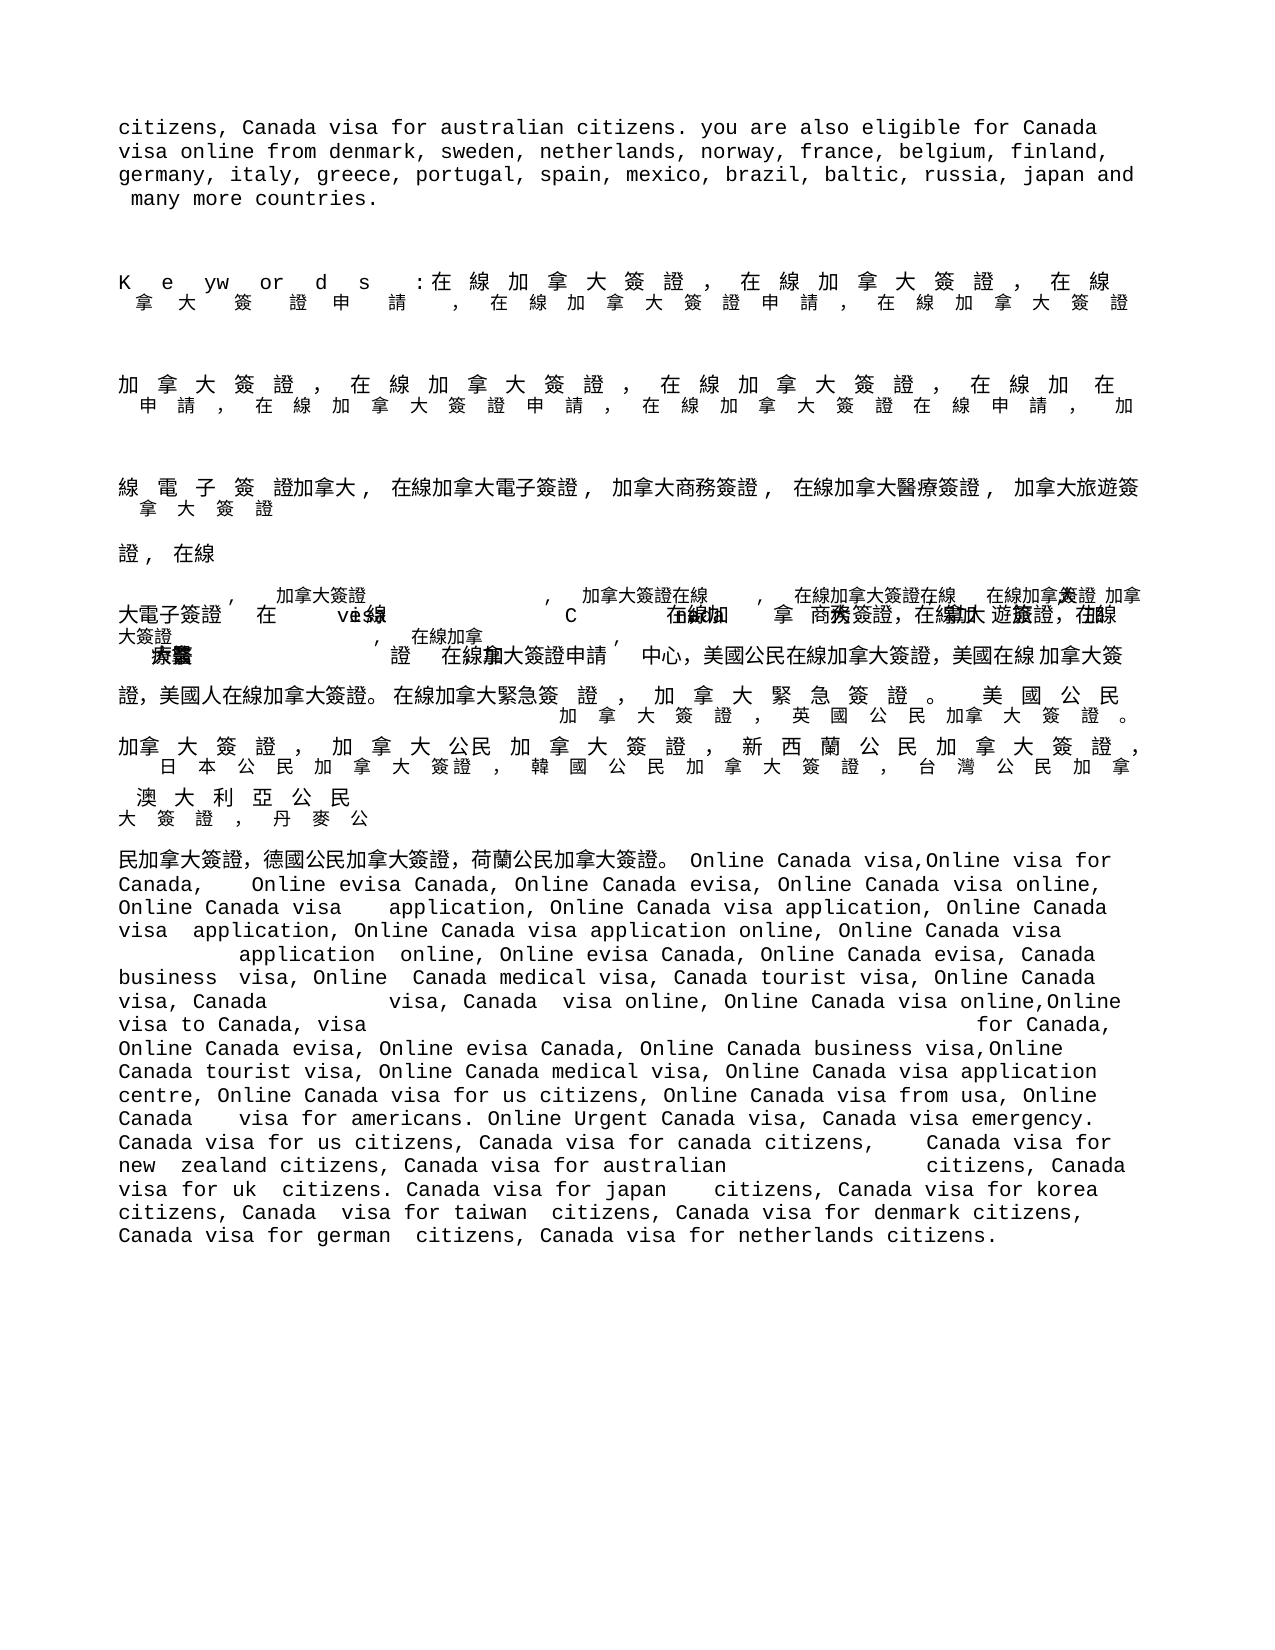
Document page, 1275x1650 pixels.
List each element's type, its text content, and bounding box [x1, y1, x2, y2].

text_box citizens, Canada visa for australian citizens. you are also eligible for Canada visa online from denmark, sweden, netherlands, norway, france, belgium, finland, germany, italy, greece, portugal, spain, mexico, brazil, baltic, russia, japan and many more countries. K拿e大yw簽or證d申s 請:在，線在加線拿加大拿簽大證簽，證在申線請加，拿在大線簽加證拿，大在簽線證加申拿請大，簽在證線，加在拿線大加簽拿證大申簽請證，，在在線線加加拿拿大大簽簽證證在，線在申線請加， 在加線拿電大子簽簽證證加拿大, 在線加拿大電子簽證, 加拿大商務簽證, 在線加拿大醫療簽證, 加拿大旅遊簽證, 在線 大電子簽證, 在加拿大簽證asive線 , C加拿大簽證在線加線在，adana ,拿在線加拿大簽證在線加線在，證簽務商大 ,拿大在線加拿大 簽證線在，證簽遊旅 , 加加拿大簽證簽療醫大拿 ,證在線加拿加線在，拿大簽證申請, 中心，美國公民在線加拿大簽證，美國在線 加拿大簽證，美國人在線加拿大簽證。 在線加拿大緊急簽加證拿，大加簽拿證大，緊英急國簽公證民。加拿美大國簽公證民。加拿日大本簽公證民，加加拿拿大大簽公 證民，加韓拿國大公簽民證加，拿新大西簽蘭證公，民台加灣拿公大民簽加證拿，大澳簽大證利，亞丹公麥民公 民加拿大簽證，德國公民加拿大簽證，荷蘭公民加拿大簽證。 Online Canada visa,Online visa for Canada, Online evisa Canada, Online Canada evisa, Online Canada visa online, Online Canada visa application, Online Canada visa application, Online Canada visa application, Online Canada visa application online, Online Canada visa application online, Online evisa Canada, Online Canada evisa, Canada business visa, Online Canada medical visa, Canada tourist visa, Online Canada visa, Canada visa, Canada visa online, Online Canada visa online,Online visa to Canada, visa for Canada, Online Canada evisa, Online evisa Canada, Online Canada business visa, Online Canada tourist visa, Online Canada medical visa, Online Canada visa application centre, Online Canada visa for us citizens, Online Canada visa from usa, Online Canada visa for americans. Online Urgent Canada visa, Canada visa emergency. Canada visa for us citizens, Canada visa for canada citizens, Canada visa for new zealand citizens, Canada visa for australian citizens, Canada visa for uk citizens. Canada visa for japan citizens, Canada visa for korea citizens, Canada visa for taiwan citizens, Canada visa for denmark citizens, Canada visa for german citizens, Canada visa for netherlands citizens. [97, 112, 1173, 1248]
